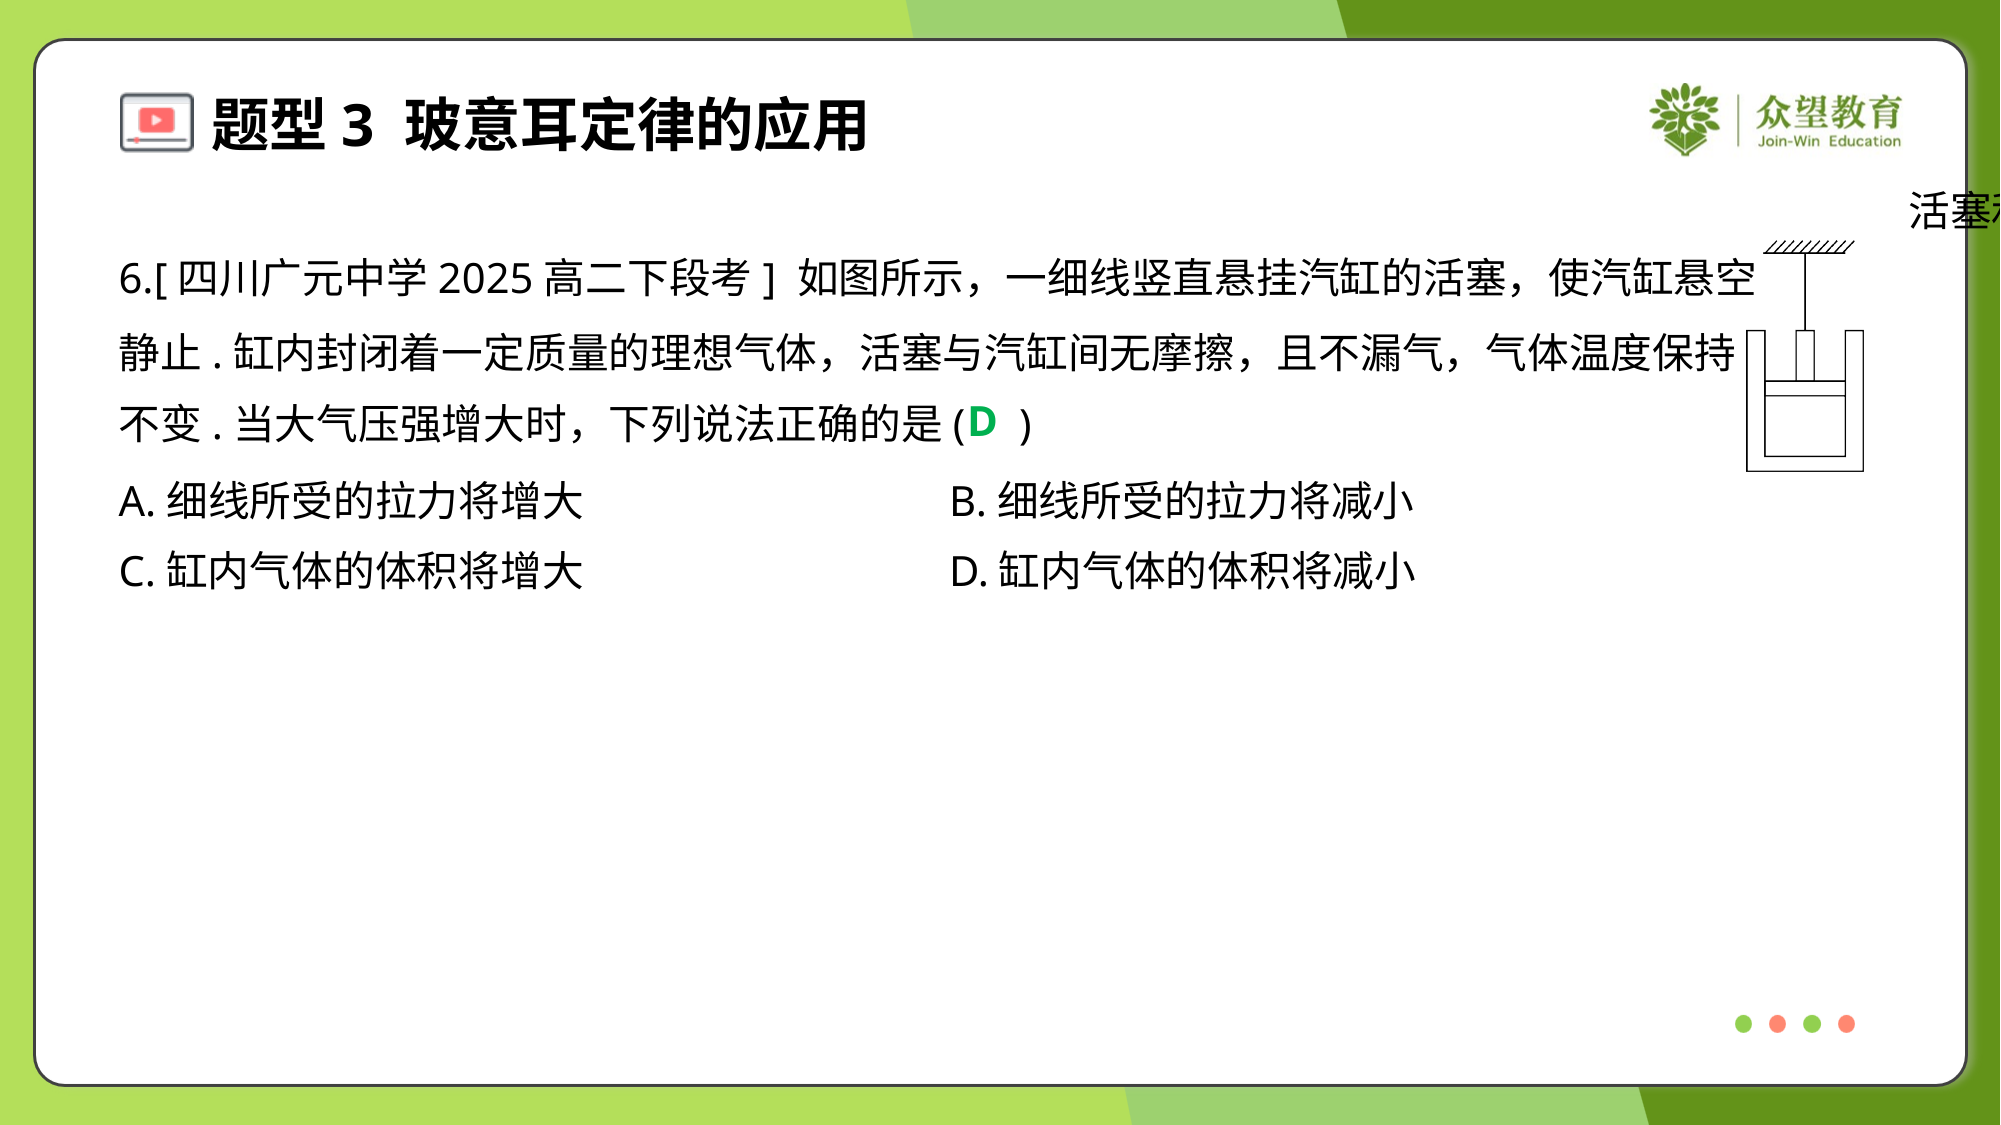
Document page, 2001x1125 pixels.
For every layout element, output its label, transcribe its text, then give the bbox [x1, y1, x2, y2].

text_box D [950, 374, 1015, 439]
picture [0, 0, 2000, 1125]
text_box 6.[四川广元中学2025高二下段考] 如图所示，一细线竖直悬挂汽缸的活塞，使汽缸悬空 静止.缸内封闭着一定质量的理想气体，活塞与汽缸间无摩擦，且不漏气，气体温度保持 不变.当大气压强增大时，下列说法正确的是( ) [118, 227, 1745, 441]
text_box A.细线所受的拉力将增大 B.细线所受的拉力将减小 C.缸内气体的体积将增大 D.缸内气体的体积将减小 [118, 449, 1745, 588]
